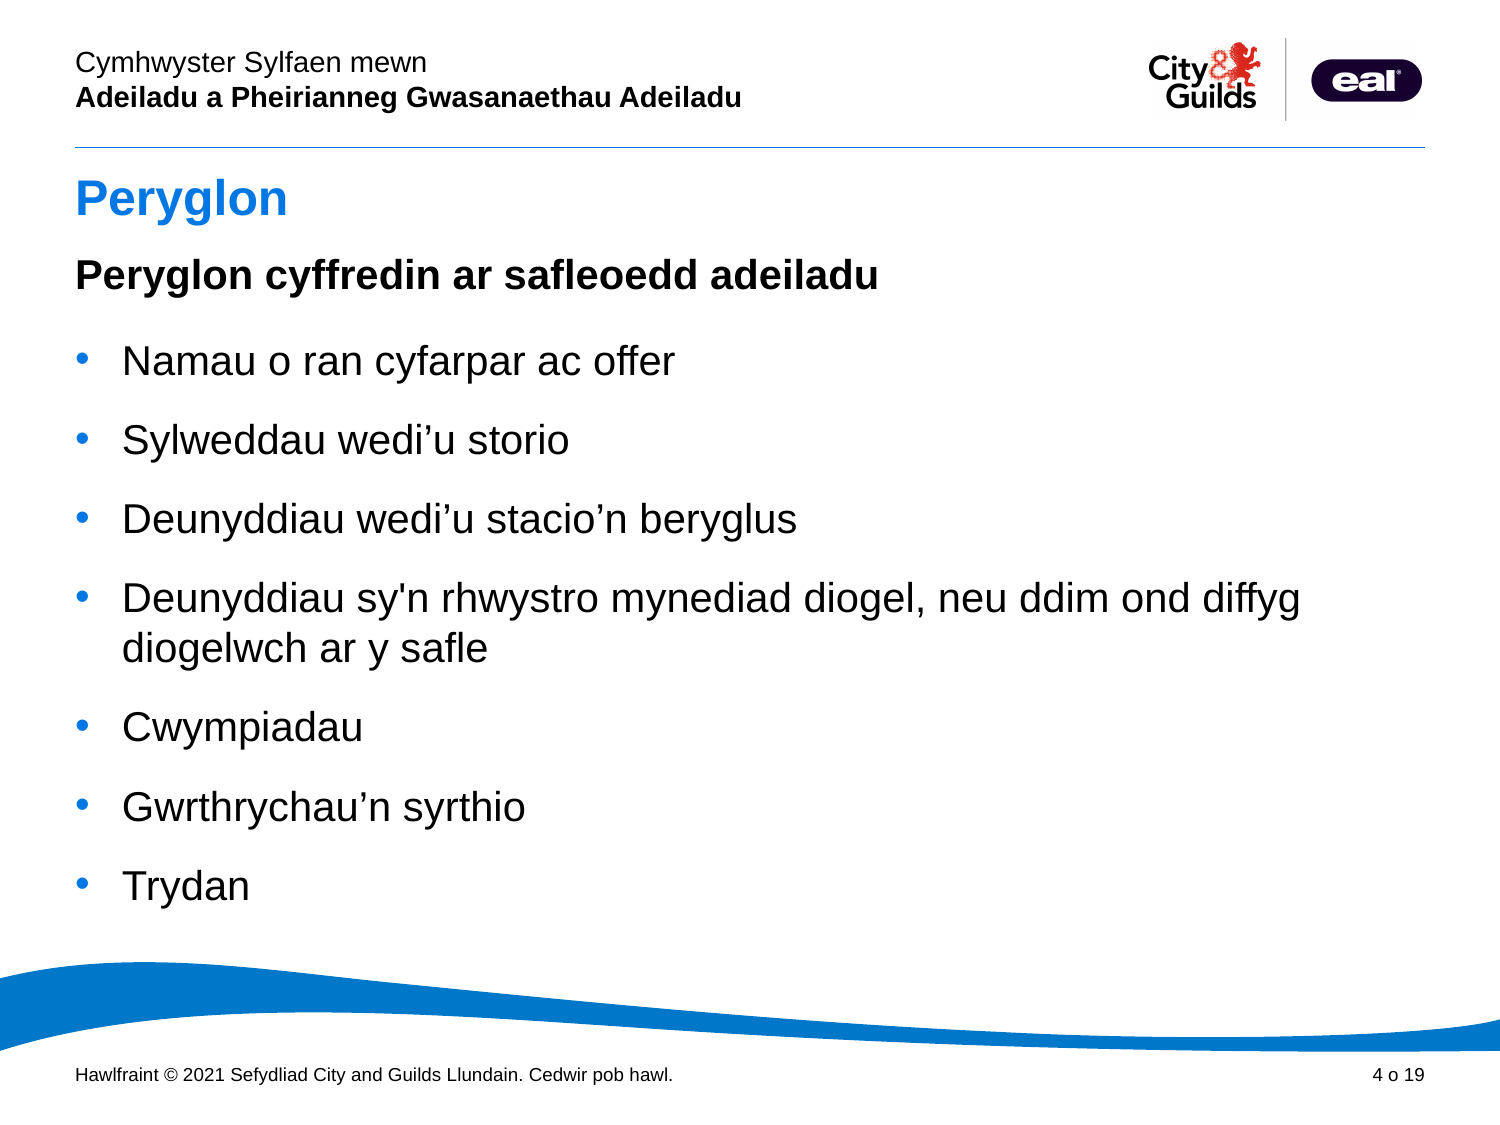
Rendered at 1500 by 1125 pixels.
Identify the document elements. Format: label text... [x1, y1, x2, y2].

title Peryglon [74, 165, 1426, 229]
list Peryglon cyffredin ar safleoedd adeiladu Namau o ran cyfarpar ac offer Sylweddau wedi’u storio Deunyddiau wedi’u stacio’n beryglus Deunyddiau sy'n rhwystro mynediad diogel, neu ddim ond diffyg diogelwch ar y safle Cwympiadau Gwrthrychau’n syrthio Trydan [74, 247, 1426, 946]
picture [1149, 38, 1422, 121]
